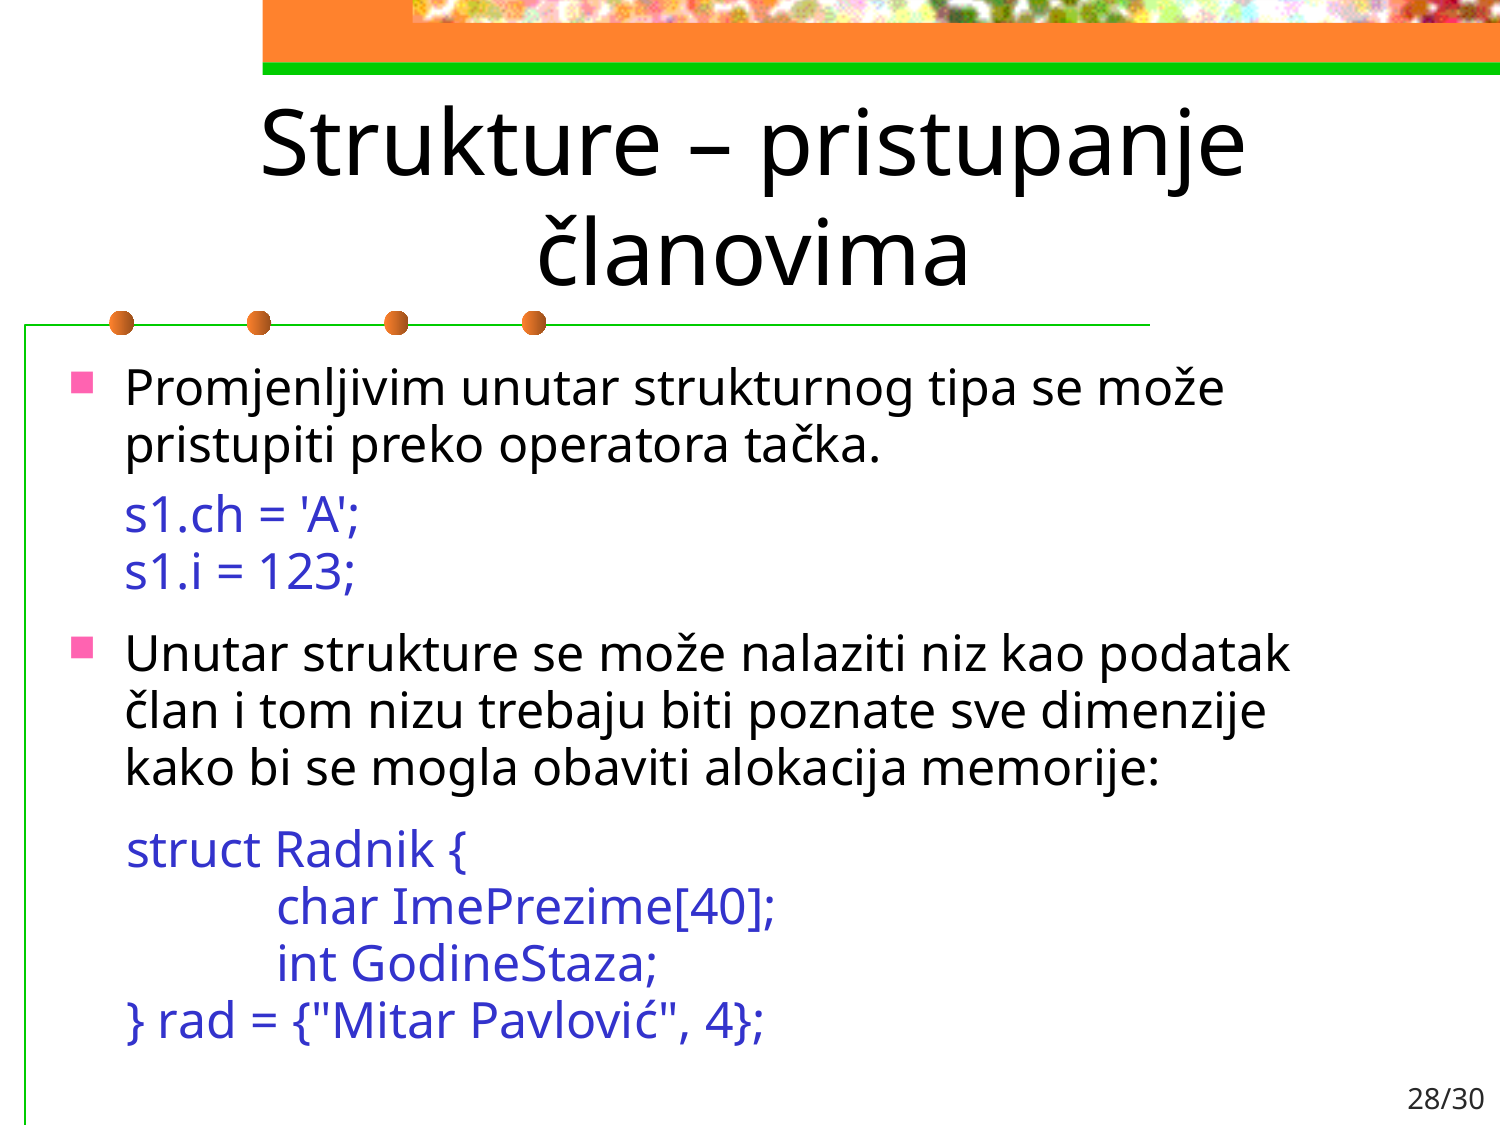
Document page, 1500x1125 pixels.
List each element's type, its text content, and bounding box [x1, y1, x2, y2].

list Promjenljivim unutar strukturnog tipa se može pristupiti preko operatora tačka. s1.ch = 'A'; s1.i = 123; Unutar strukture se može nalaziti niz kao podatak član i tom nizu trebaju biti poznate sve dimenzije kako bi se mogla obaviti alokacija memorije: struct Radnik { char ImePrezime[40]; int GodineStaza; } rad = {"Mitar Pavlović", 4}; [53, 352, 1401, 1028]
title Strukture – pristupanje članovima [51, 99, 1458, 288]
picture [412, 0, 1500, 23]
text_box 28/30 [1374, 1072, 1500, 1123]
